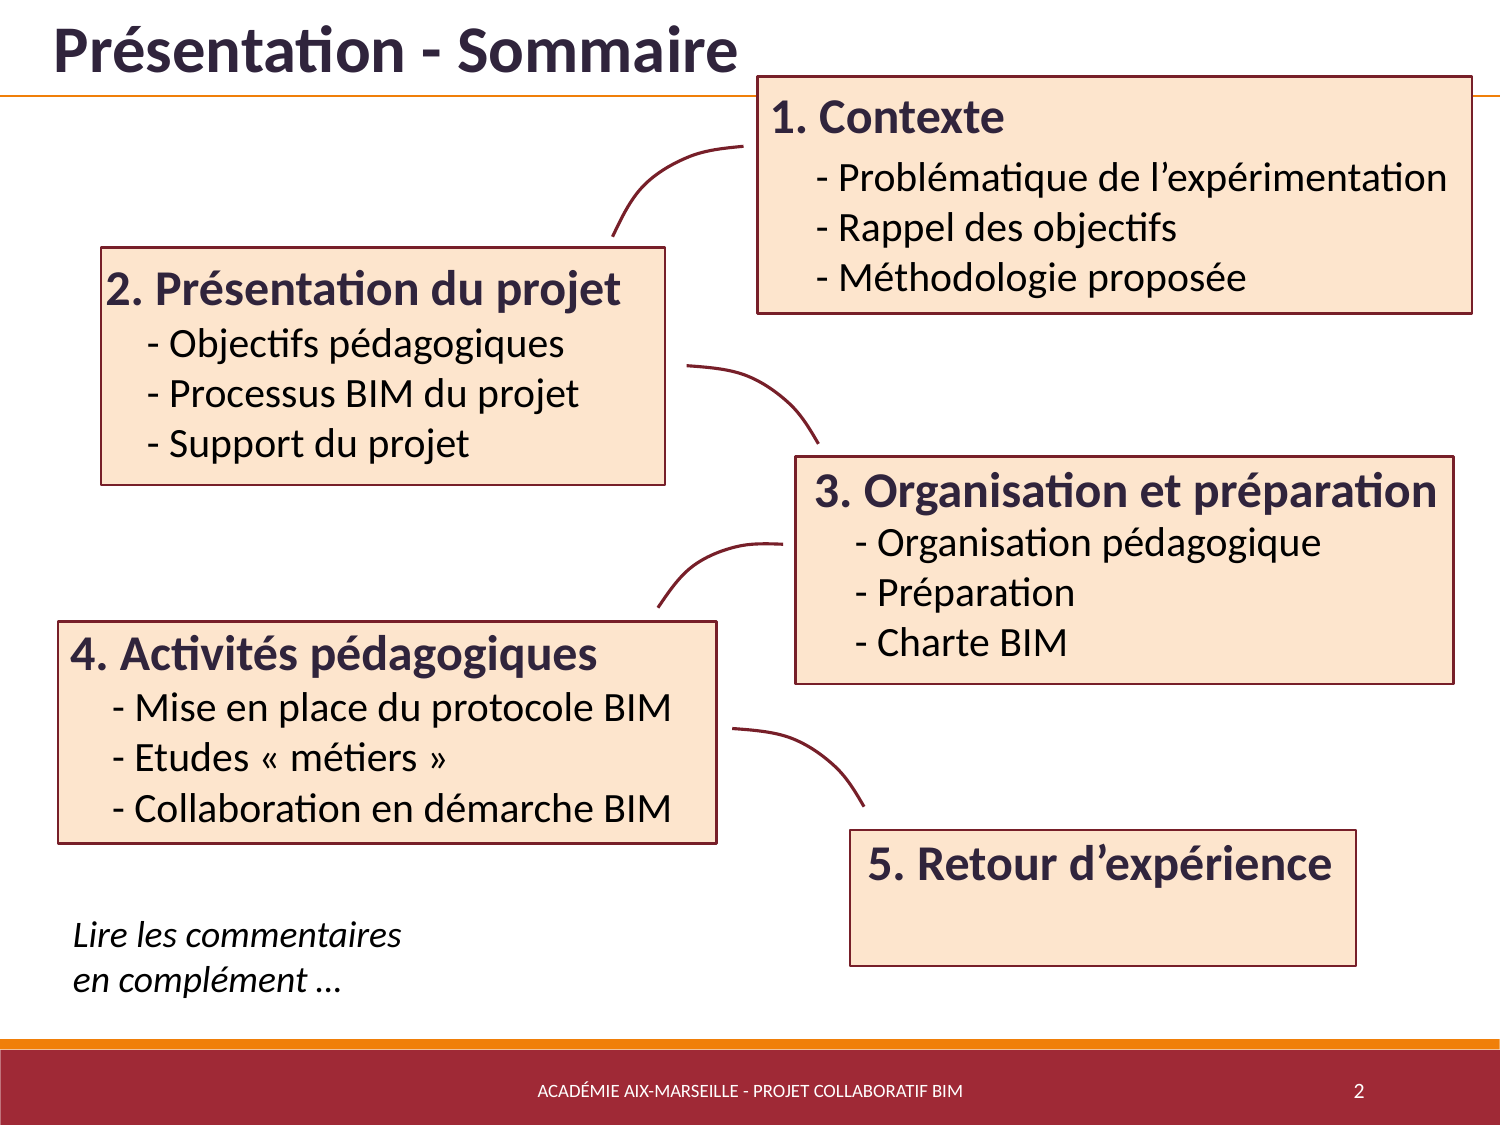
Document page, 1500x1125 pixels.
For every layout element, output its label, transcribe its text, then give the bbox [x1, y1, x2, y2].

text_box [794, 449, 1469, 685]
text_box [611, 144, 744, 238]
footer Académie Aix-Marseille - Projet Collaboratif BIM [453, 1059, 1047, 1120]
slide_number 2 [1218, 1059, 1380, 1120]
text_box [849, 822, 1357, 967]
text_box Présentation - Sommaire [39, 0, 785, 92]
text_box [656, 542, 784, 609]
text_box Lire les commentaires en complément … [58, 902, 429, 1008]
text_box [100, 247, 666, 486]
text_box [686, 364, 820, 445]
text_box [757, 75, 1473, 315]
text_box [732, 727, 866, 808]
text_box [57, 612, 718, 845]
text_box [725, 681, 1428, 737]
